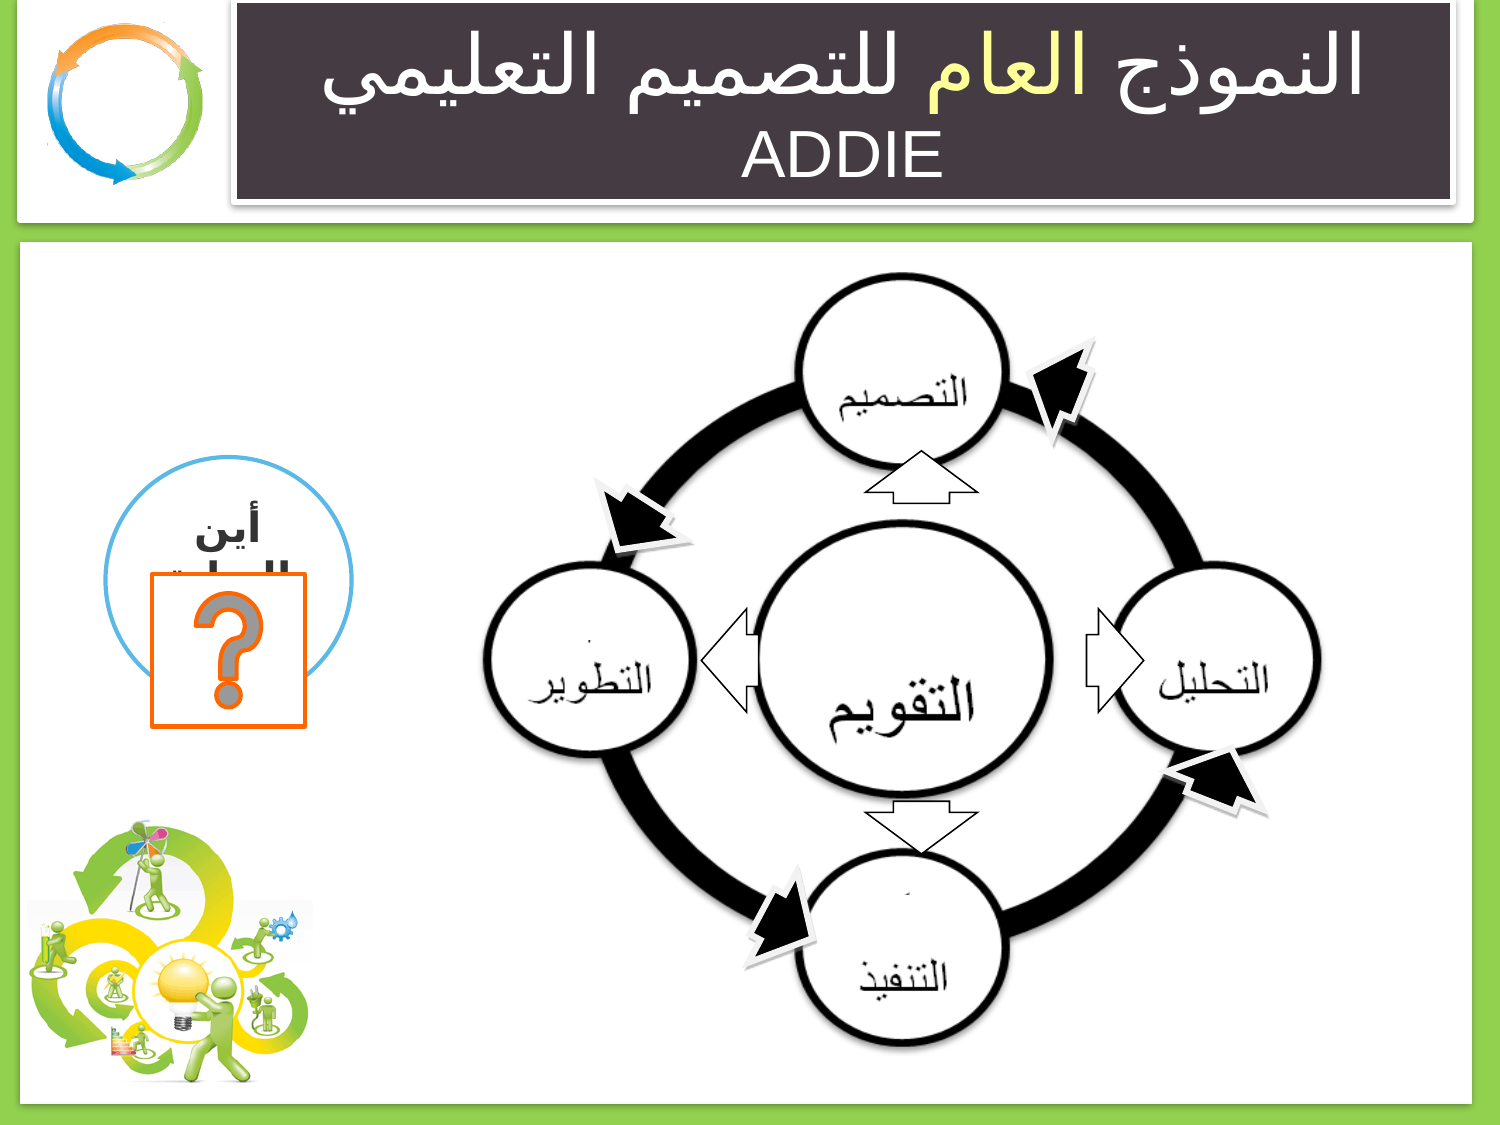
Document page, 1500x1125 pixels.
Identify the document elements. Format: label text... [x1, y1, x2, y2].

picture [47, 21, 204, 190]
text_box [150, 572, 287, 729]
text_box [292, 271, 1500, 1056]
text_box [17, 0, 1474, 223]
picture [27, 814, 314, 1101]
text_box أين البداية [103, 454, 287, 678]
text_box النموذج العام للتصميم التعليمي ADDIE [231, 0, 1456, 205]
text_box [20, 242, 1472, 1104]
